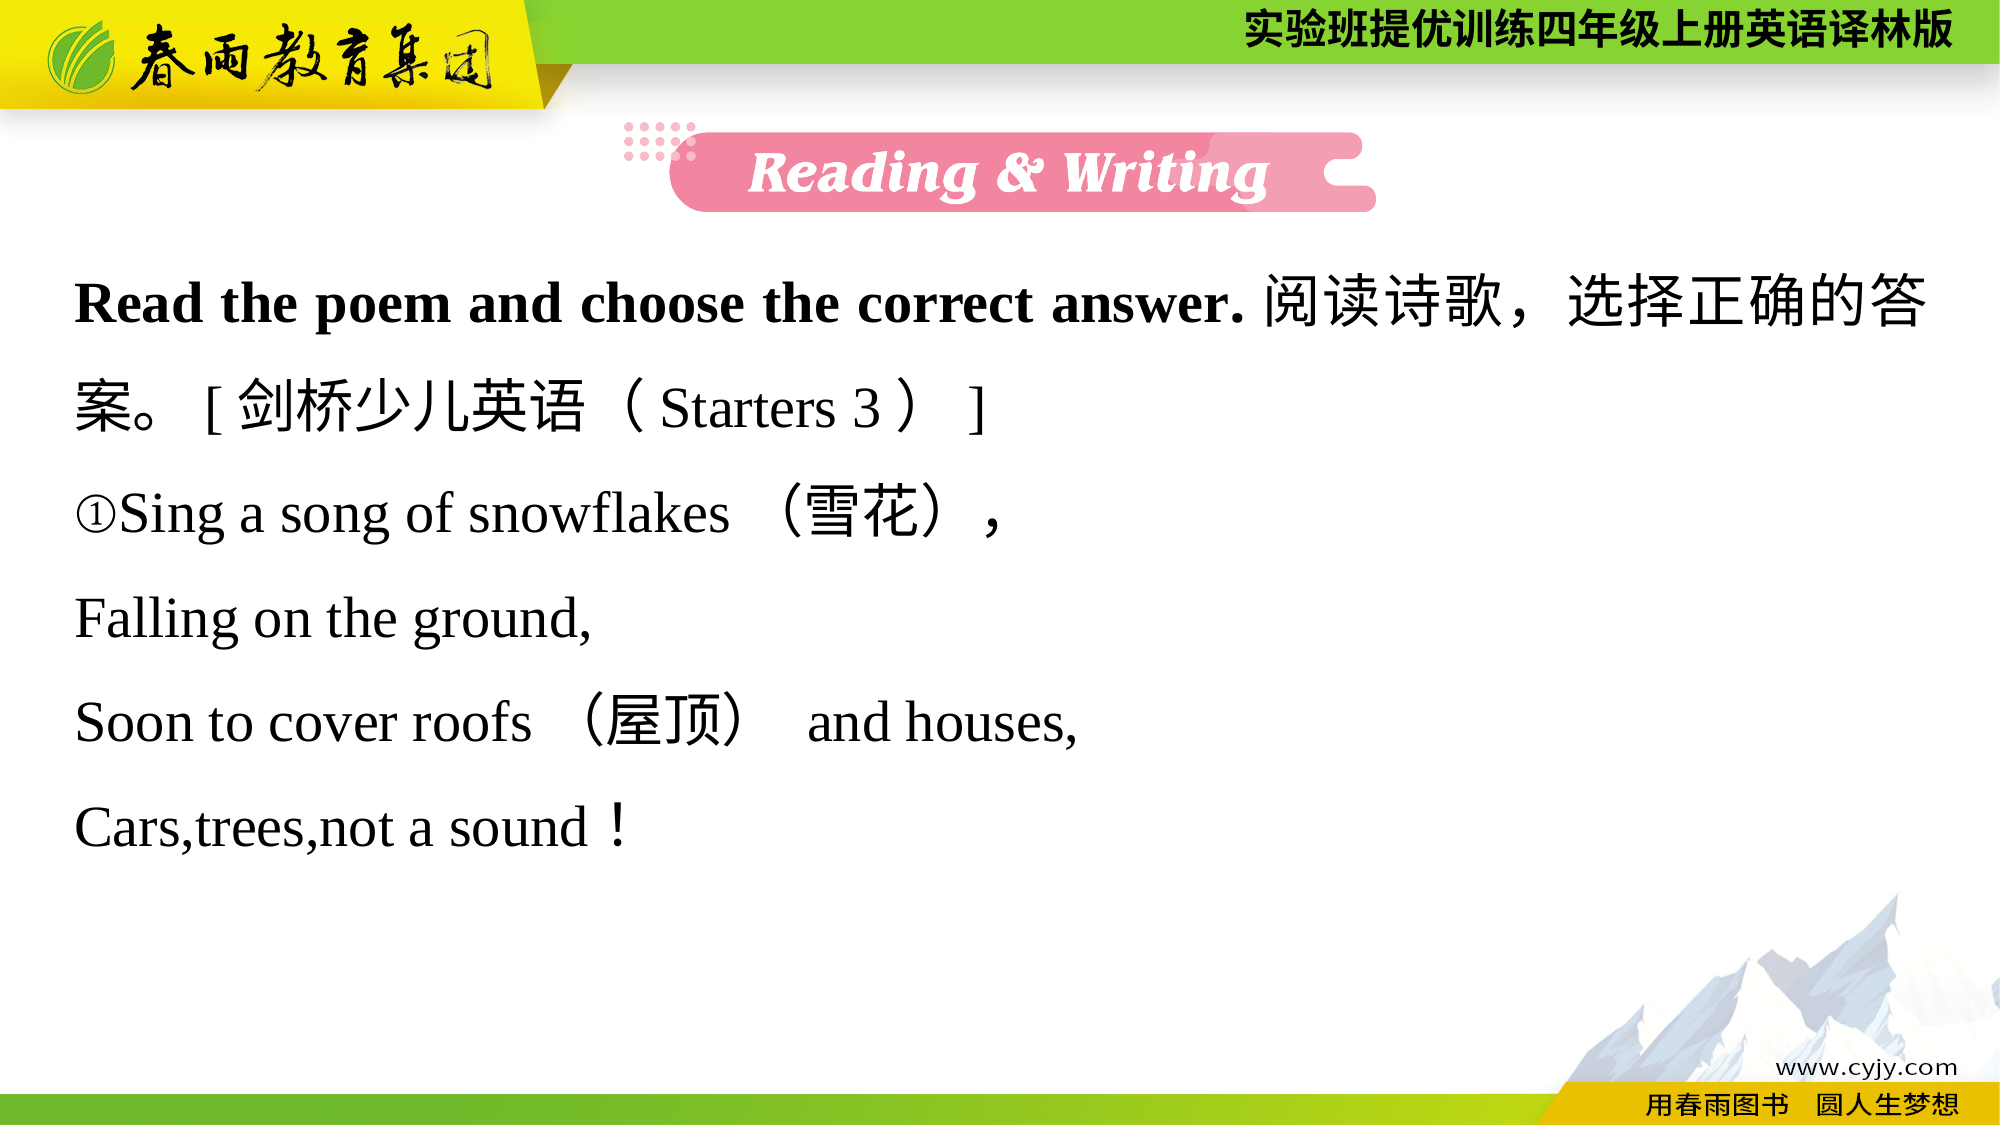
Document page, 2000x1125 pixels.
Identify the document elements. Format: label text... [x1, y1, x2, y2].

picture [0, 0, 2000, 1125]
list Read the poem and choose the correct answer.阅读诗歌，选择正确的答案。 [剑桥少儿英语（Starters 3）] ①Sing a song of snowflakes（雪花）， Falling on the ground, Soon to cover roofs（屋顶） and houses, Cars,trees,not a sound！ [59, 221, 1944, 873]
